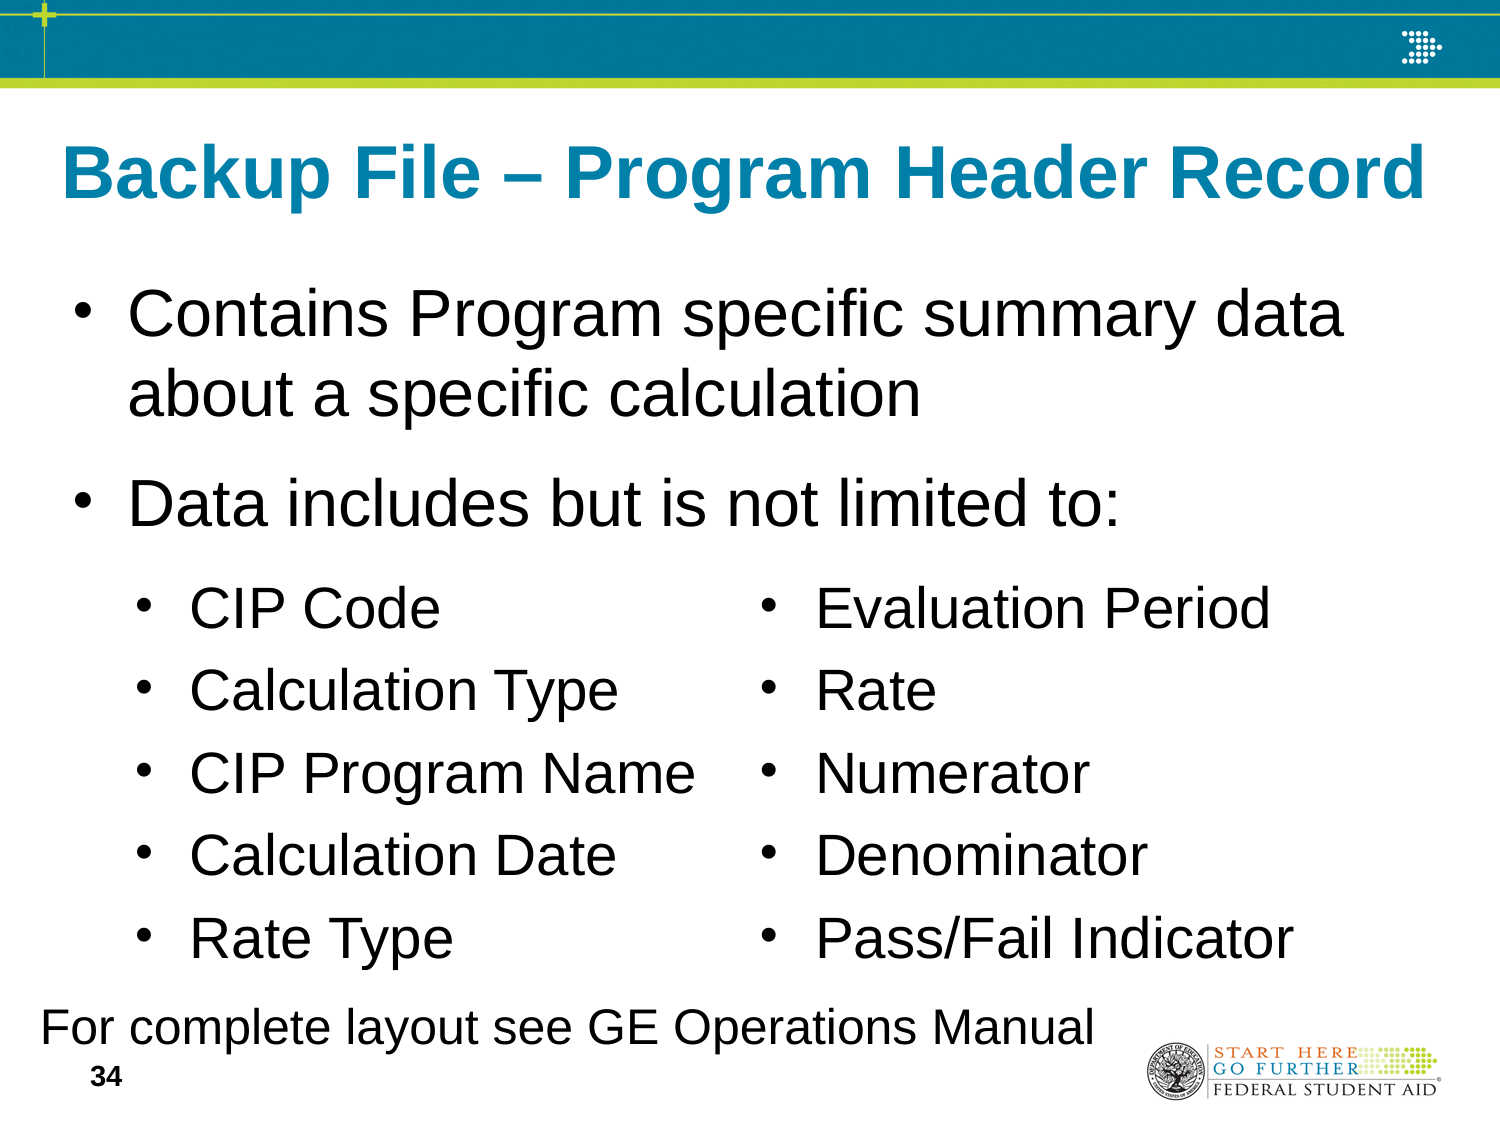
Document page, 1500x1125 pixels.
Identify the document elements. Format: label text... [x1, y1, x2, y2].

picture [0, 78, 1500, 1125]
text_box Evaluation Period Rate Numerator Denominator Pass/Fail Indicator [743, 562, 1438, 850]
slide_number 34 [74, 1049, 388, 1125]
text_box For complete layout see GE Operations Manual [24, 987, 1163, 1063]
picture [0, 3, 1500, 26]
title Backup File – Program Header Record [24, 112, 1444, 226]
list Contains Program specific summary data about a specific calculation Data includes but is not limited to: [56, 262, 1444, 551]
picture [1424, 32, 1428, 42]
text_box CIP Code Calculation Type CIP Program Name Calculation Date Rate Type [118, 562, 743, 850]
